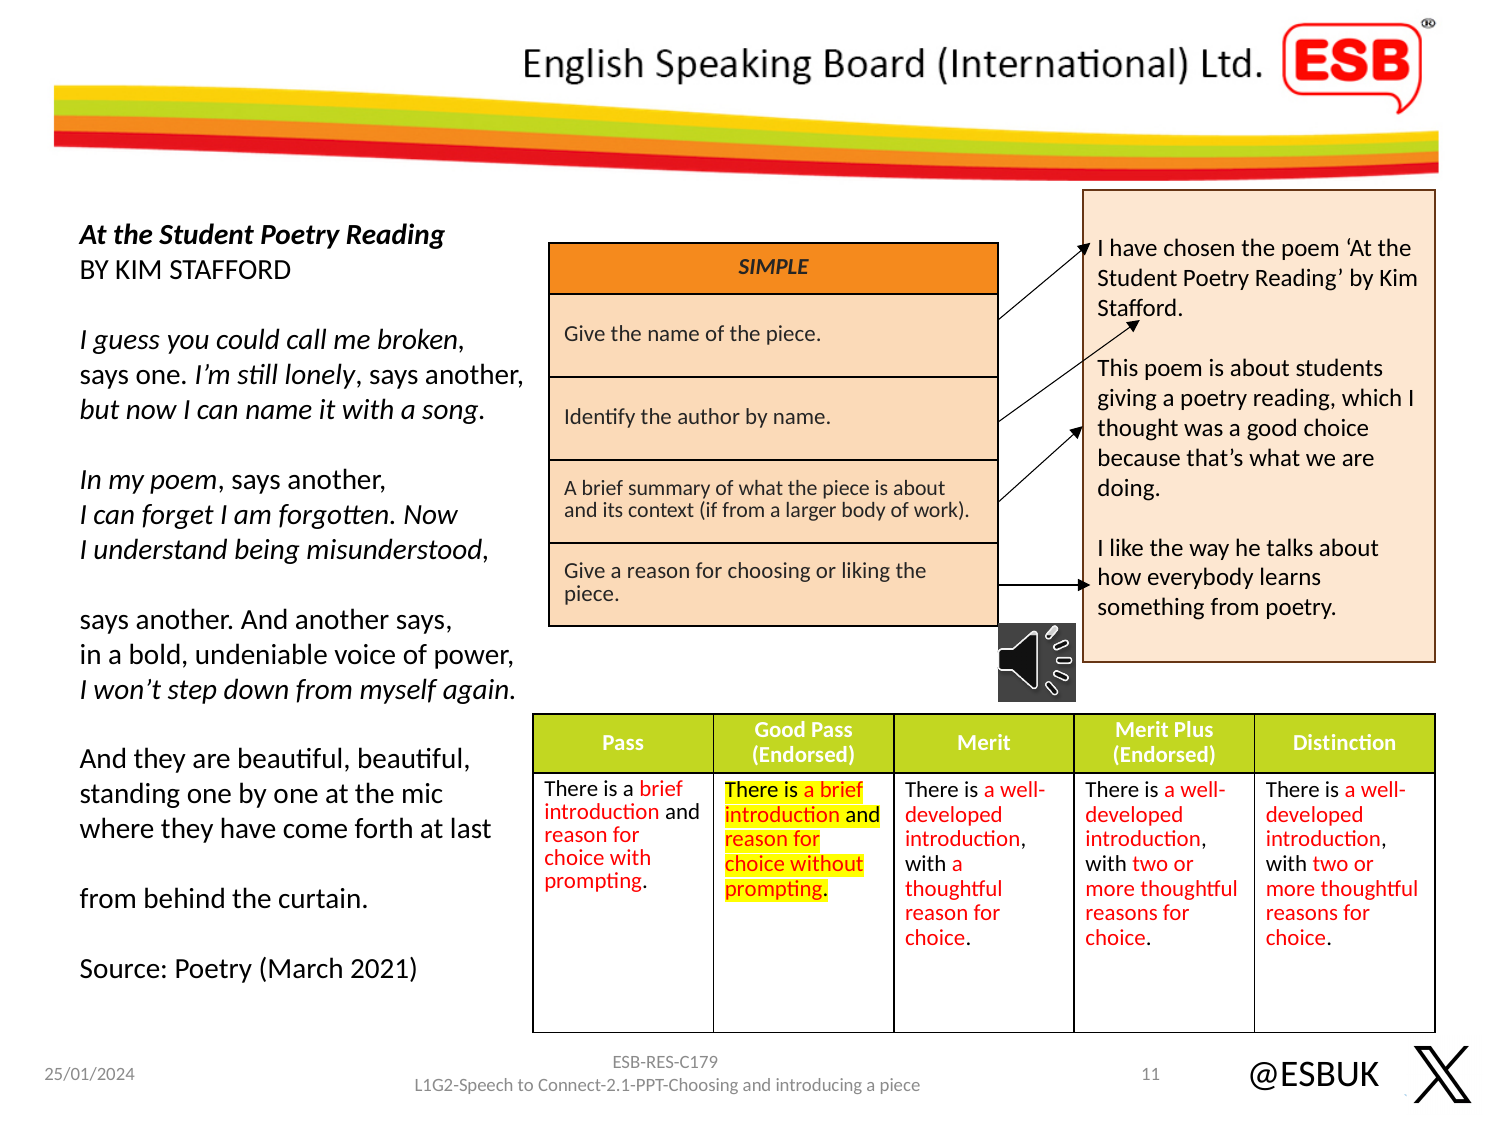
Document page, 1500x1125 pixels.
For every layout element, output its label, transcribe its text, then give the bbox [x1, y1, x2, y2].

table_cell A brief summary of what the piece is about and its context (if from a larger body of work). [550, 461, 997, 542]
picture [996, 622, 1077, 703]
table_cell Give the name of the piece. [550, 295, 997, 376]
slide_number 11 [930, 1042, 1176, 1103]
table_header Merit [895, 715, 1073, 772]
table_header Pass [534, 715, 713, 772]
picture [1404, 1034, 1483, 1115]
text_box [997, 426, 1083, 503]
table_cell Give a reason for choosing or liking the piece. [550, 544, 997, 625]
text_box At the Student Poetry Reading BY KIM STAFFORD I guess you could call me broken, says one. I’m still lonely, says another, but now I can name it with a song. In my poem, says another, I can forget I am forgotten. Now I understand being misunderstood, says another. And another says, in a bold, undeniable voice of power, I won’t step down from myself again. And they are beautiful, beautiful, standing one by one at the mic where they have come forth at last from behind the curtain. Source: Poetry (March 2021) [64, 208, 815, 992]
picture [0, 0, 1500, 189]
footer ESB-RES-C179 L1G2-Speech to Connect-2.1-PPT-Choosing and introducing a piece [395, 1042, 930, 1103]
table_cell There is a well-developed introduction, with two or more thoughtful reasons for choice. [1075, 774, 1254, 1032]
table_header Good Pass (Endorsed) [714, 715, 893, 772]
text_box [997, 319, 1140, 422]
text_box I have chosen the poem ‘At the Student Poetry Reading’ by Kim Stafford. This poem is about students giving a poetry reading, which I thought was a good choice because that’s what we are doing. I like the way he talks about how everybody learns something from poetry. [1082, 189, 1436, 663]
table_cell There is a brief introduction and reason for choice with prompting. [534, 774, 713, 1032]
table_header Merit Plus (Endorsed) [1075, 715, 1254, 772]
table_cell There is a well-developed introduction, with a thoughtful reason for choice. [895, 774, 1073, 1032]
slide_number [29, 1042, 367, 1103]
table_cell Identify the author by name. [550, 378, 997, 459]
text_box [997, 242, 1091, 319]
table_header SIMPLE [550, 244, 997, 293]
table_header Distinction [1255, 715, 1434, 772]
table_cell There is a brief introduction and reason for choice without prompting. [714, 774, 893, 1032]
table_cell There is a well-developed introduction, with two or more thoughtful reasons for choice. [1255, 774, 1434, 1032]
